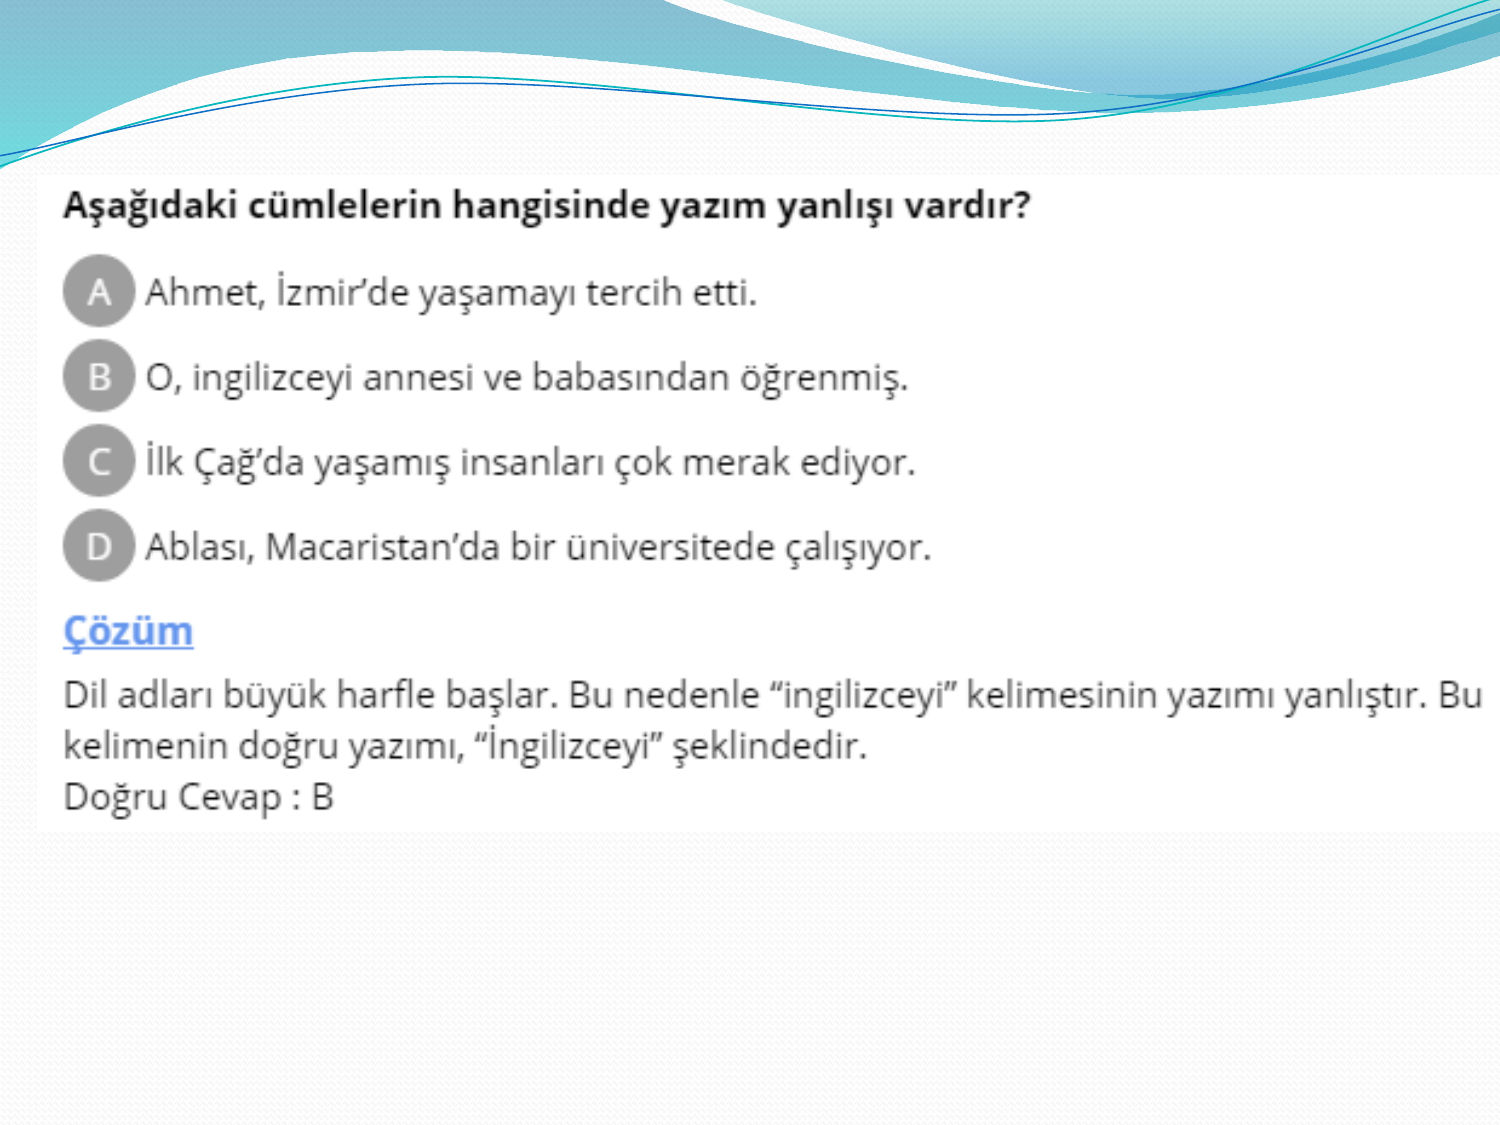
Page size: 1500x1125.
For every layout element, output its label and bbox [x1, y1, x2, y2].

picture [36, 175, 1500, 833]
